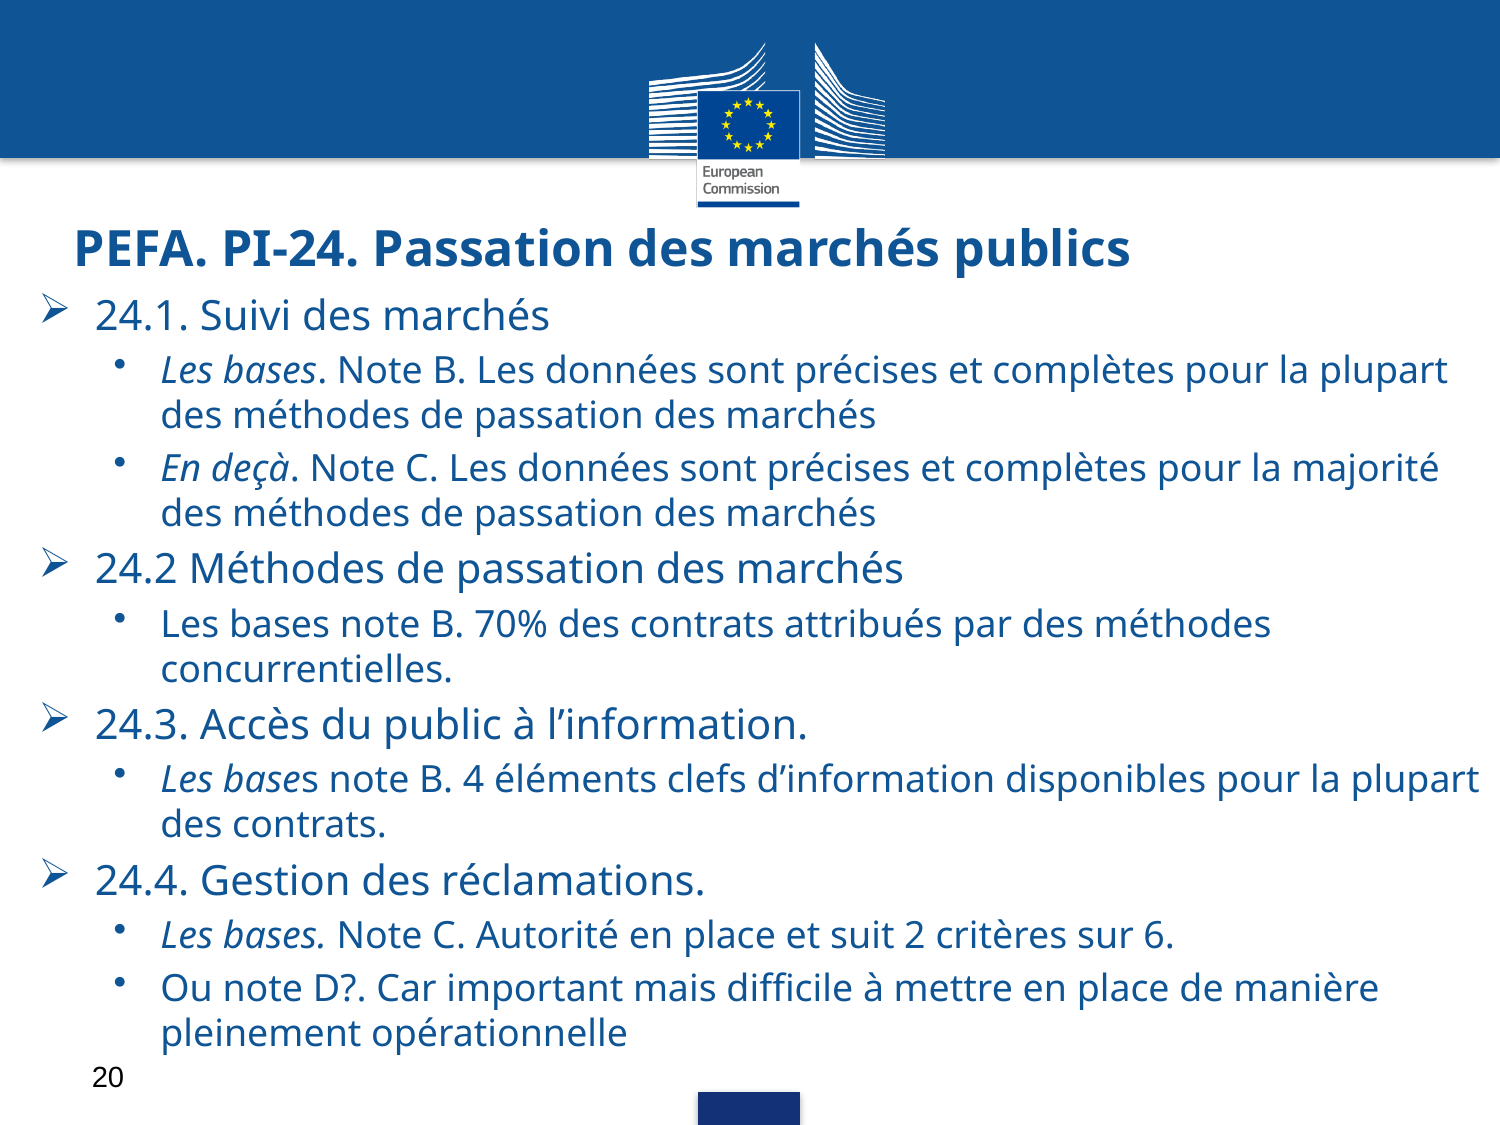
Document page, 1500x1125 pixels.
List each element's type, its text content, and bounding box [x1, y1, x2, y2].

picture [649, 42, 885, 152]
list 24.1. Suivi des marchés Les bases. Note B. Les données sont précises et complètes pour la plupart des méthodes de passation des marchés En deçà. Note C. Les données sont précises et complètes pour la majorité des méthodes de passation des marchés 24.2 Méthodes de passation des marchés Les bases note B. 70% des contrats attribués par des méthodes concurrentielles. 24.3. Accès du public à l’information. Les bases note B. 4 éléments clefs d’information disponibles pour la plupart des contrats. 24.4. Gestion des réclamations. Les bases. Note C. Autorité en place et suit 2 critères sur 6. Ou note D?. Car important mais difficile à mettre en place de manière pleinement opérationnelle [23, 281, 1500, 955]
slide_number 20 [76, 1022, 553, 1102]
title PEFA. PI-24. Passation des marchés publics [0, 152, 1500, 341]
